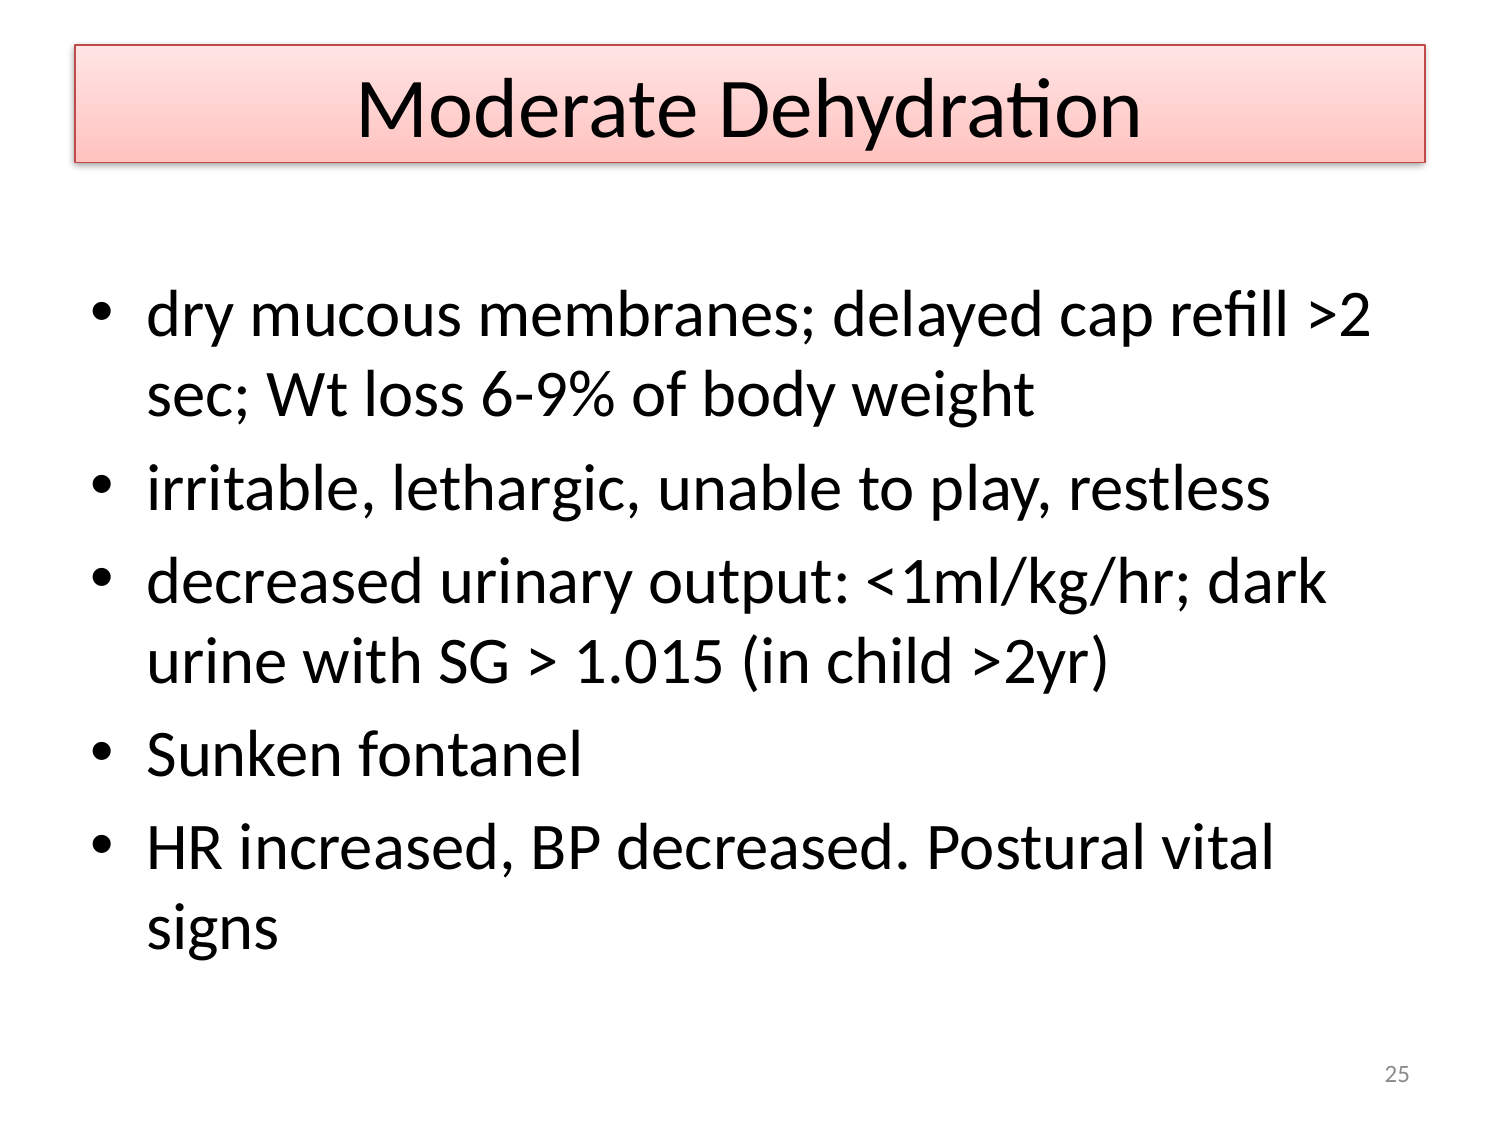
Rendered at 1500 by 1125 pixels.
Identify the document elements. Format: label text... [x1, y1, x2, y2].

title Moderate Dehydration [74, 44, 1426, 163]
list dry mucous membranes; delayed cap refill >2 sec; Wt loss 6-9% of body weight irritable, lethargic, unable to play, restless decreased urinary output: <1ml/kg/hr; dark urine with SG > 1.015 (in child >2yr) Sunken fontanel HR increased, BP decreased. Postural vital signs [75, 262, 1425, 1005]
slide_number 25 [1074, 1042, 1425, 1103]
